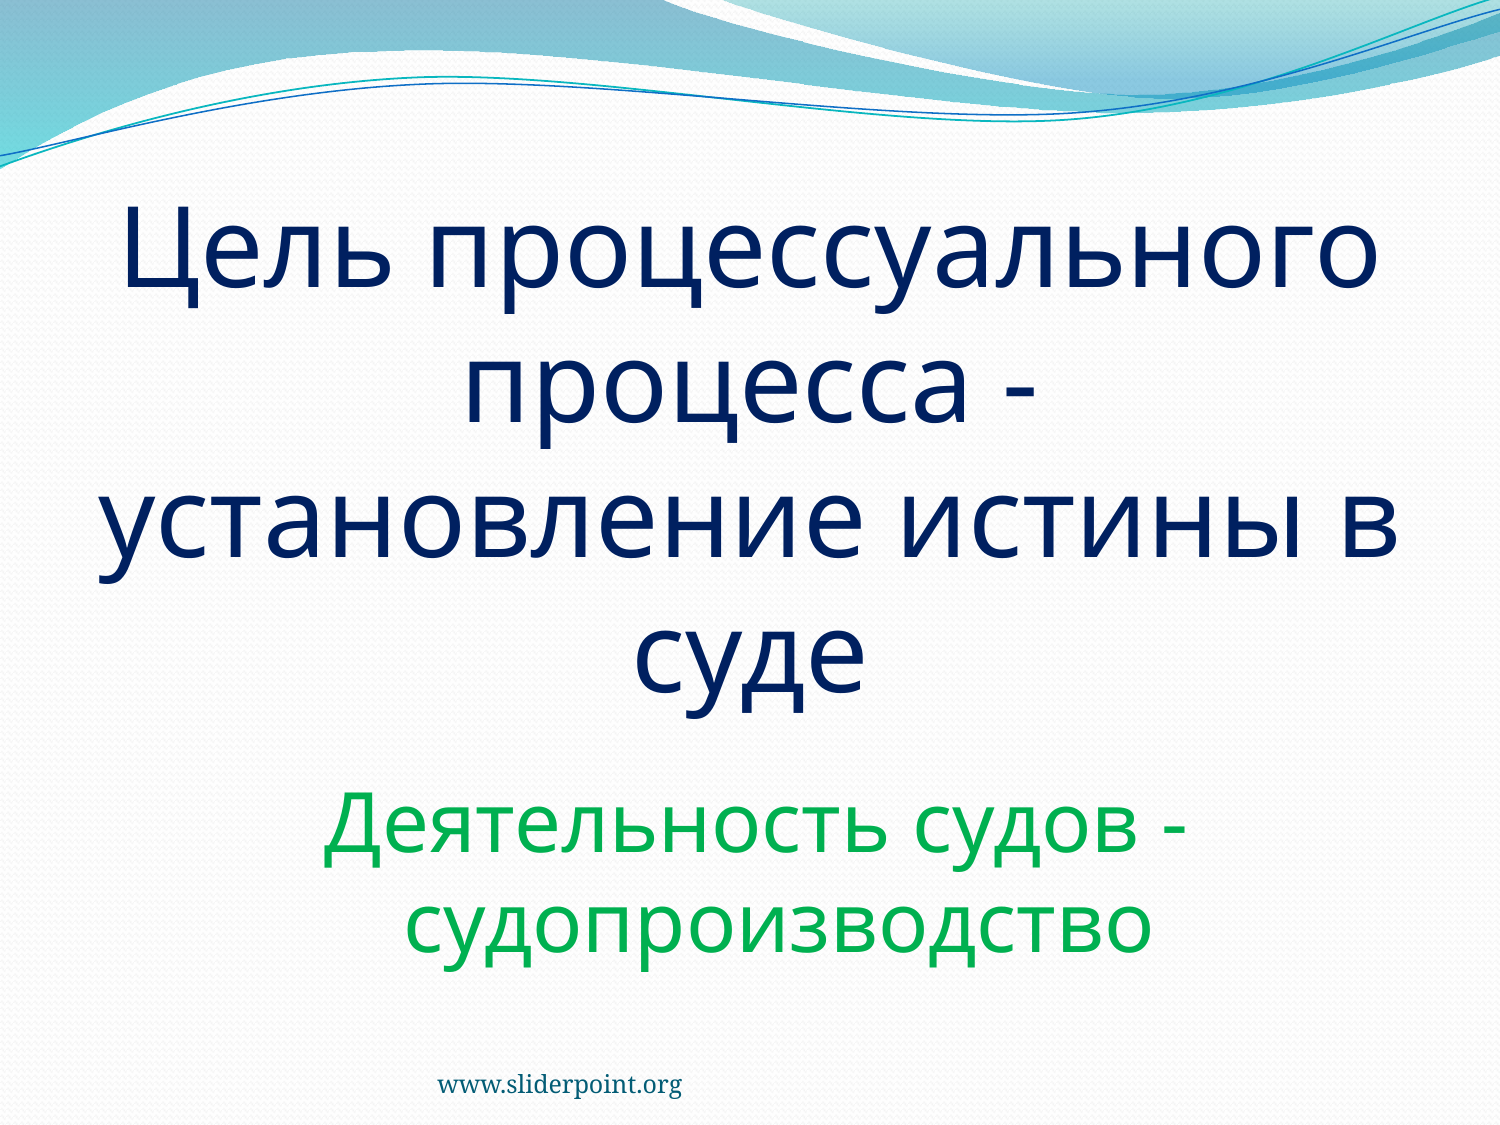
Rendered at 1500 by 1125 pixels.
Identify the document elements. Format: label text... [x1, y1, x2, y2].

list Деятельность судов - судопроизводство [82, 761, 1432, 1003]
title Цель процессуального процесса - установление истины в суде [75, 115, 1425, 715]
footer www.sliderpoint.org [437, 1042, 988, 1103]
